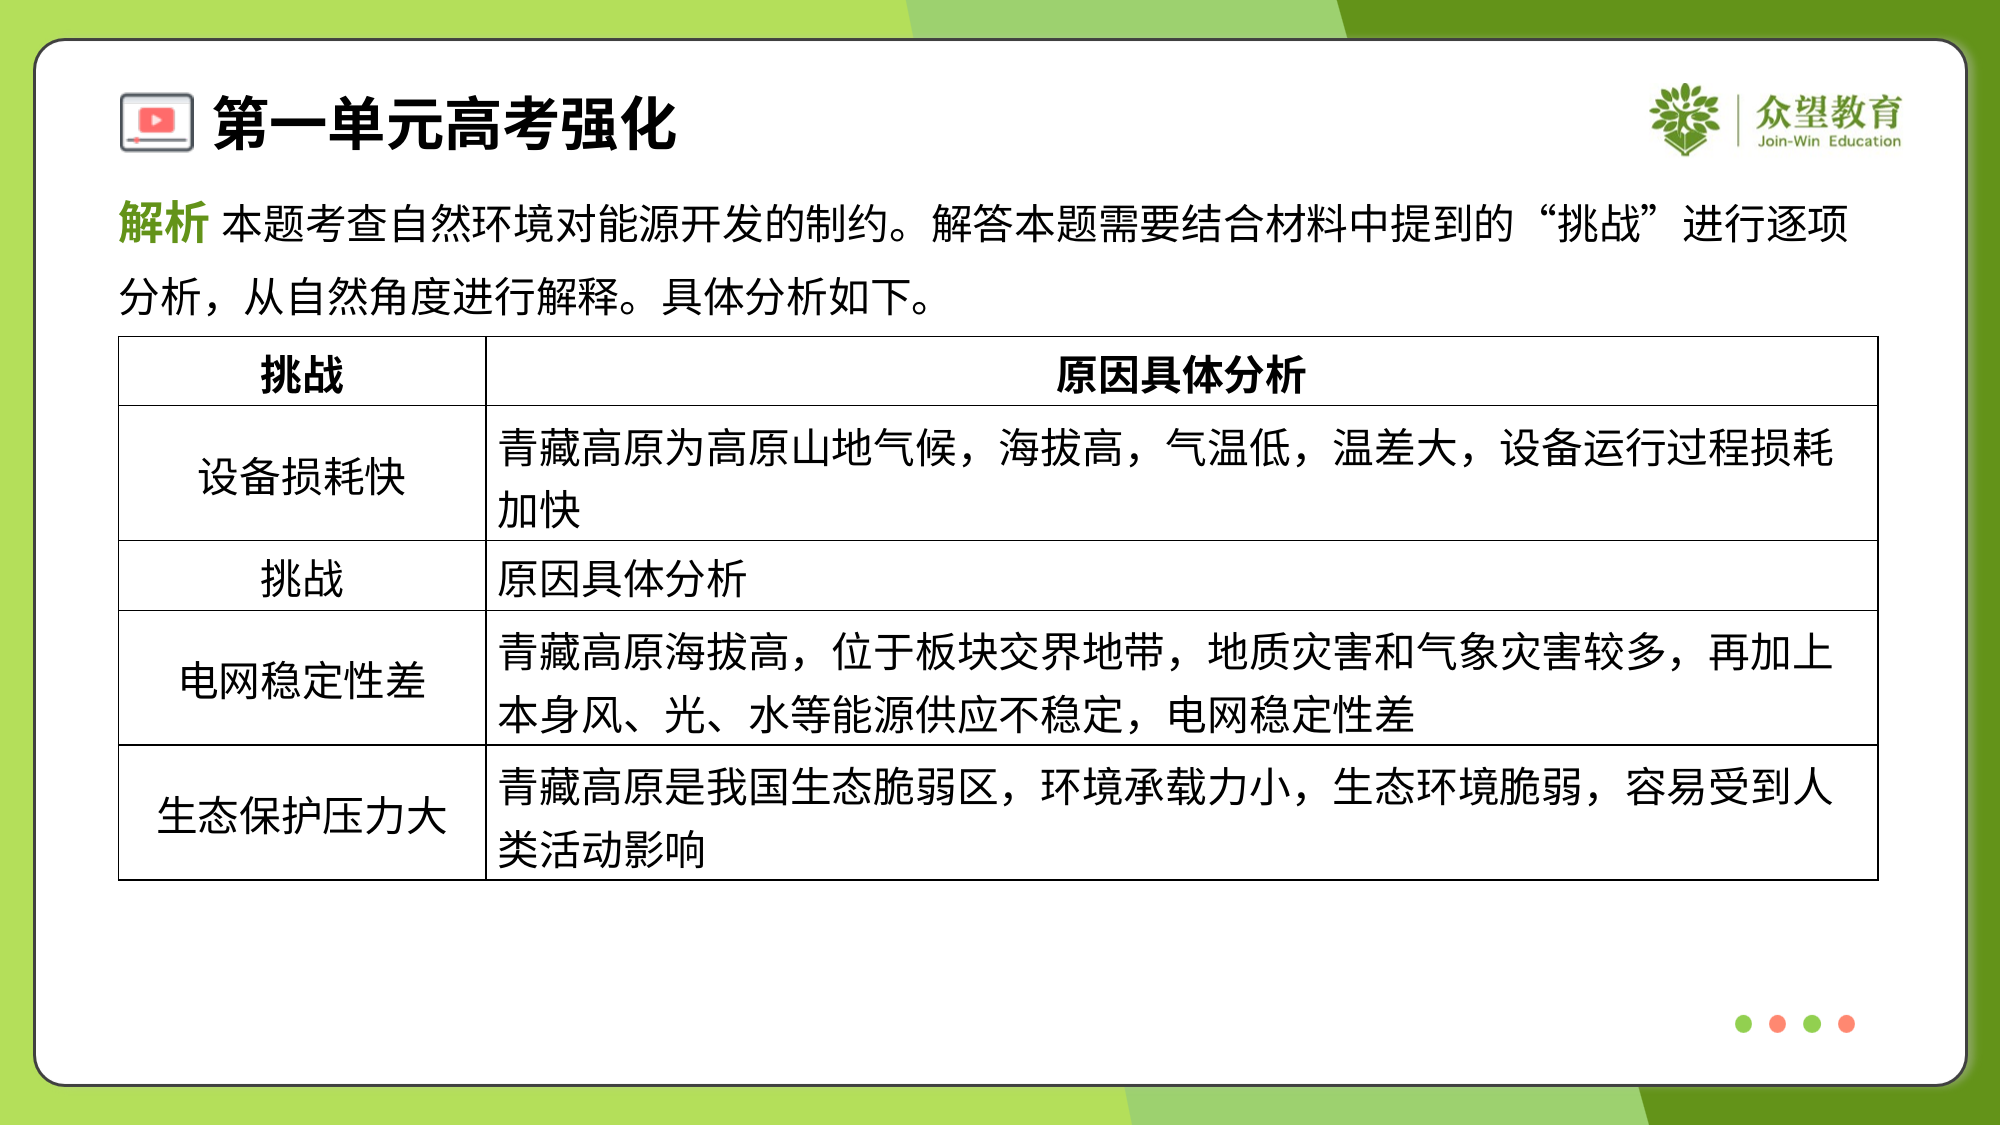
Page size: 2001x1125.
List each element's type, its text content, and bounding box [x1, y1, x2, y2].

table_header 挑战 [119, 337, 485, 405]
table_cell 电网稳定性差 [119, 611, 485, 744]
picture [0, 0, 2000, 1125]
table_cell 设备损耗快 [119, 406, 485, 540]
text_box 解析 本题考查自然环境对能源开发的制约。解答本题需要结合材料中提到的“挑战”进行逐项 分析，从自然角度进行解释。具体分析如下。 [118, 164, 1883, 314]
table_cell 青藏高原为高原山地气候，海拔高，气温低，温差大，设备运行过程损耗 加快 [487, 406, 1877, 540]
table_cell 挑战 [119, 541, 485, 610]
table_cell 青藏高原是我国生态脆弱区，环境承载力小，生态环境脆弱，容易受到人 类活动影响 [487, 746, 1877, 879]
table_header 原因具体分析 [487, 337, 1877, 405]
table_cell 青藏高原海拔高，位于板块交界地带，地质灾害和气象灾害较多，再加上 本身风、光、水等能源供应不稳定，电网稳定性差 [487, 611, 1877, 744]
table_cell 生态保护压力大 [119, 746, 485, 879]
table_cell 原因具体分析 [487, 541, 1877, 610]
